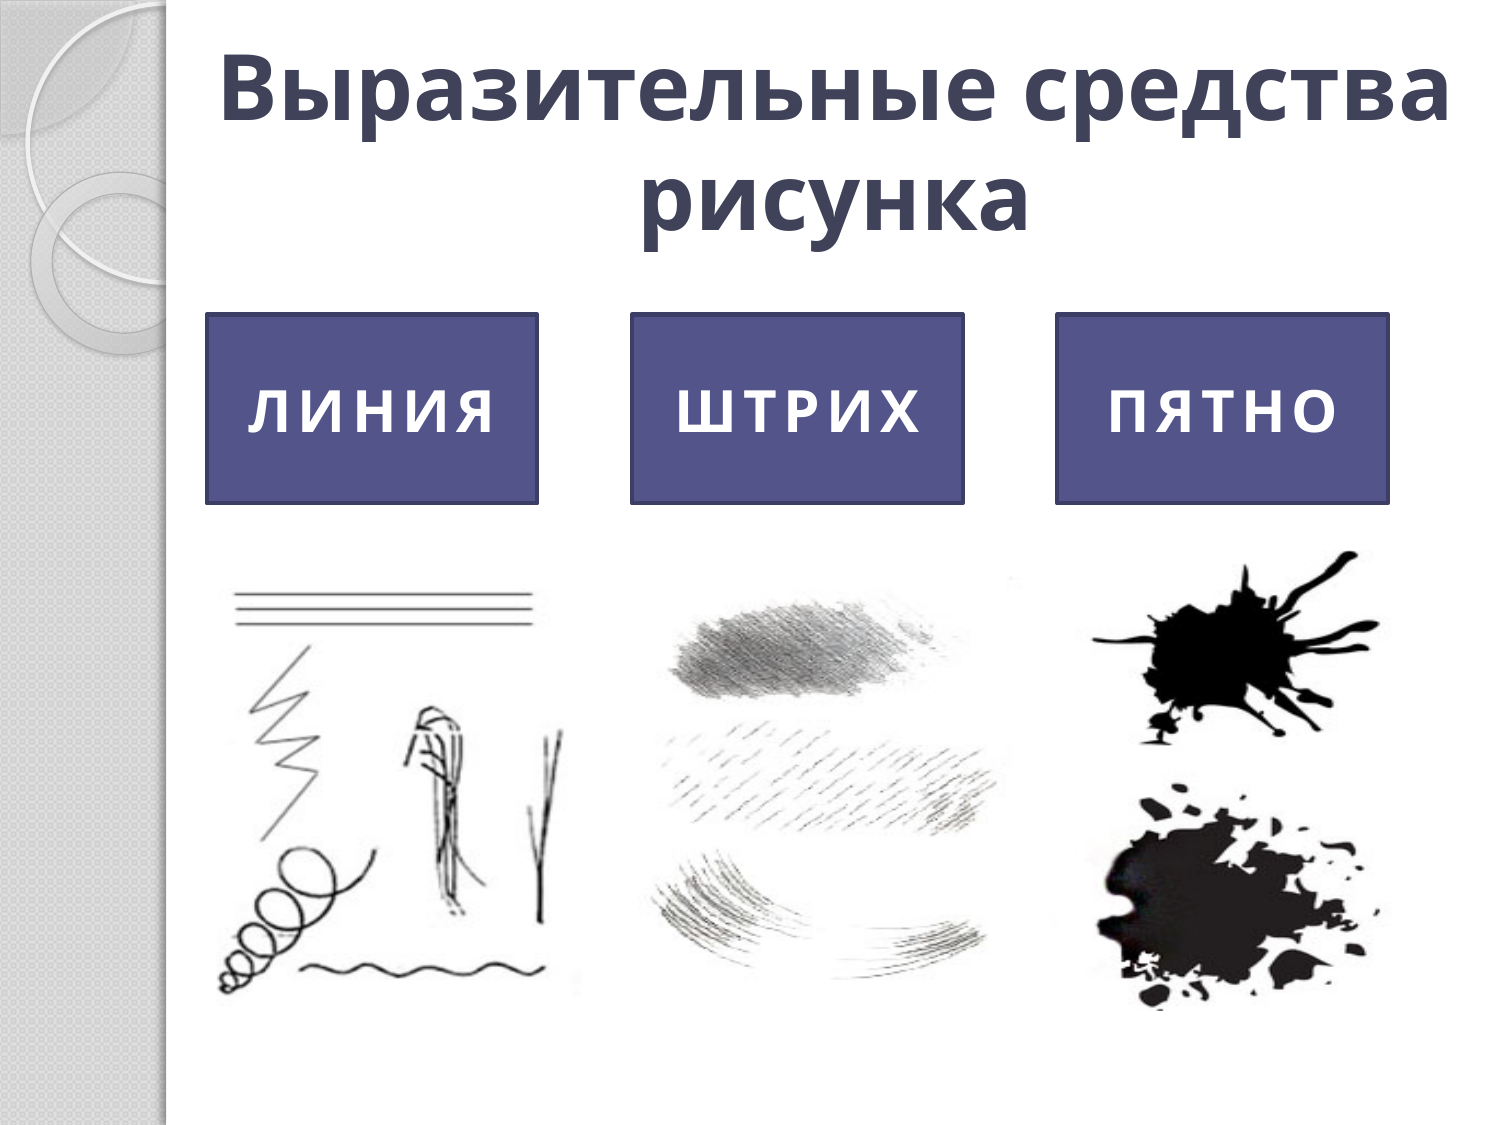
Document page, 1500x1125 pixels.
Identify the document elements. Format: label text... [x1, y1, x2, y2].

text_box ПЯТНО [1055, 312, 1390, 505]
text_box ЛИНИЯ [205, 312, 539, 505]
title Выразительные средства рисунка [171, 45, 1500, 233]
text_box ШТРИХ [630, 312, 965, 505]
picture [182, 550, 1424, 1011]
